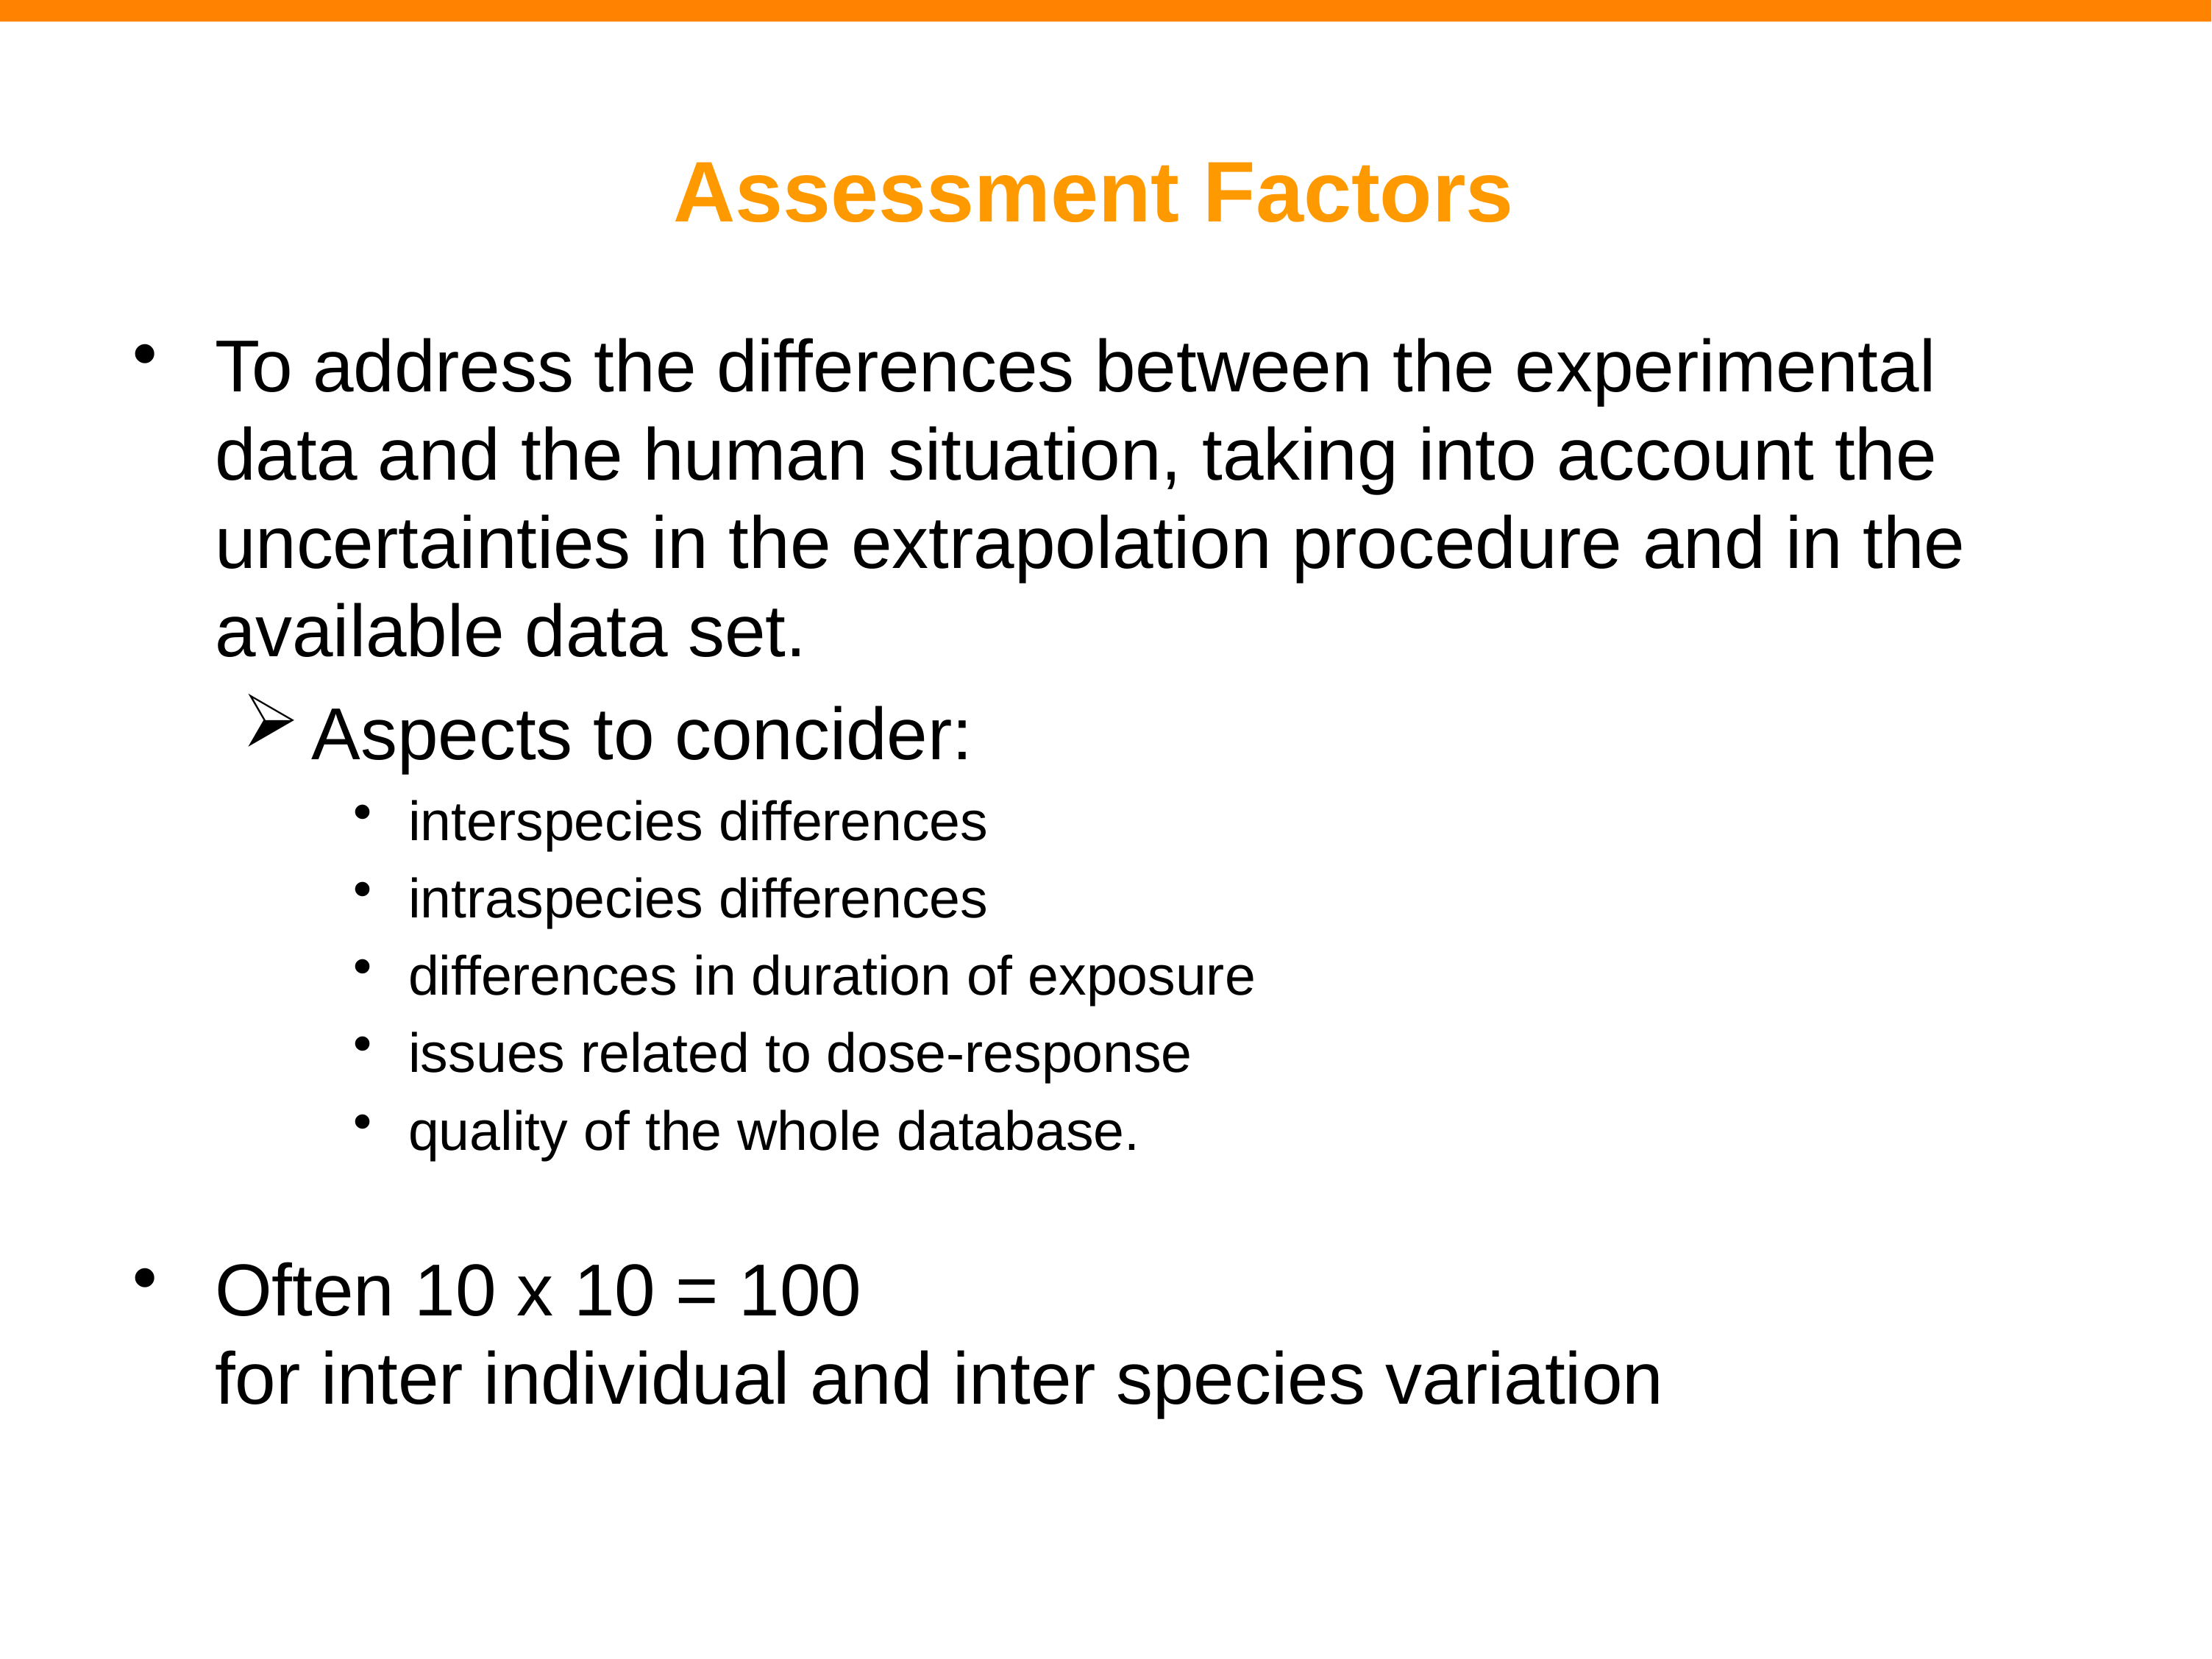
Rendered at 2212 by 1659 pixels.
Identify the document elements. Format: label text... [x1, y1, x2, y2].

list To address the differences between the experimental data and the human situation, taking into account the uncertainties in the extrapolation procedure and in the available data set. Aspects to concider: interspecies differences intraspecies differences differences in duration of exposure issues related to dose-response quality of the whole database. Often 10 x 10 = 100 for inter individual and inter species variation [110, 307, 2101, 1482]
title Assessment Factors [110, 66, 2101, 307]
